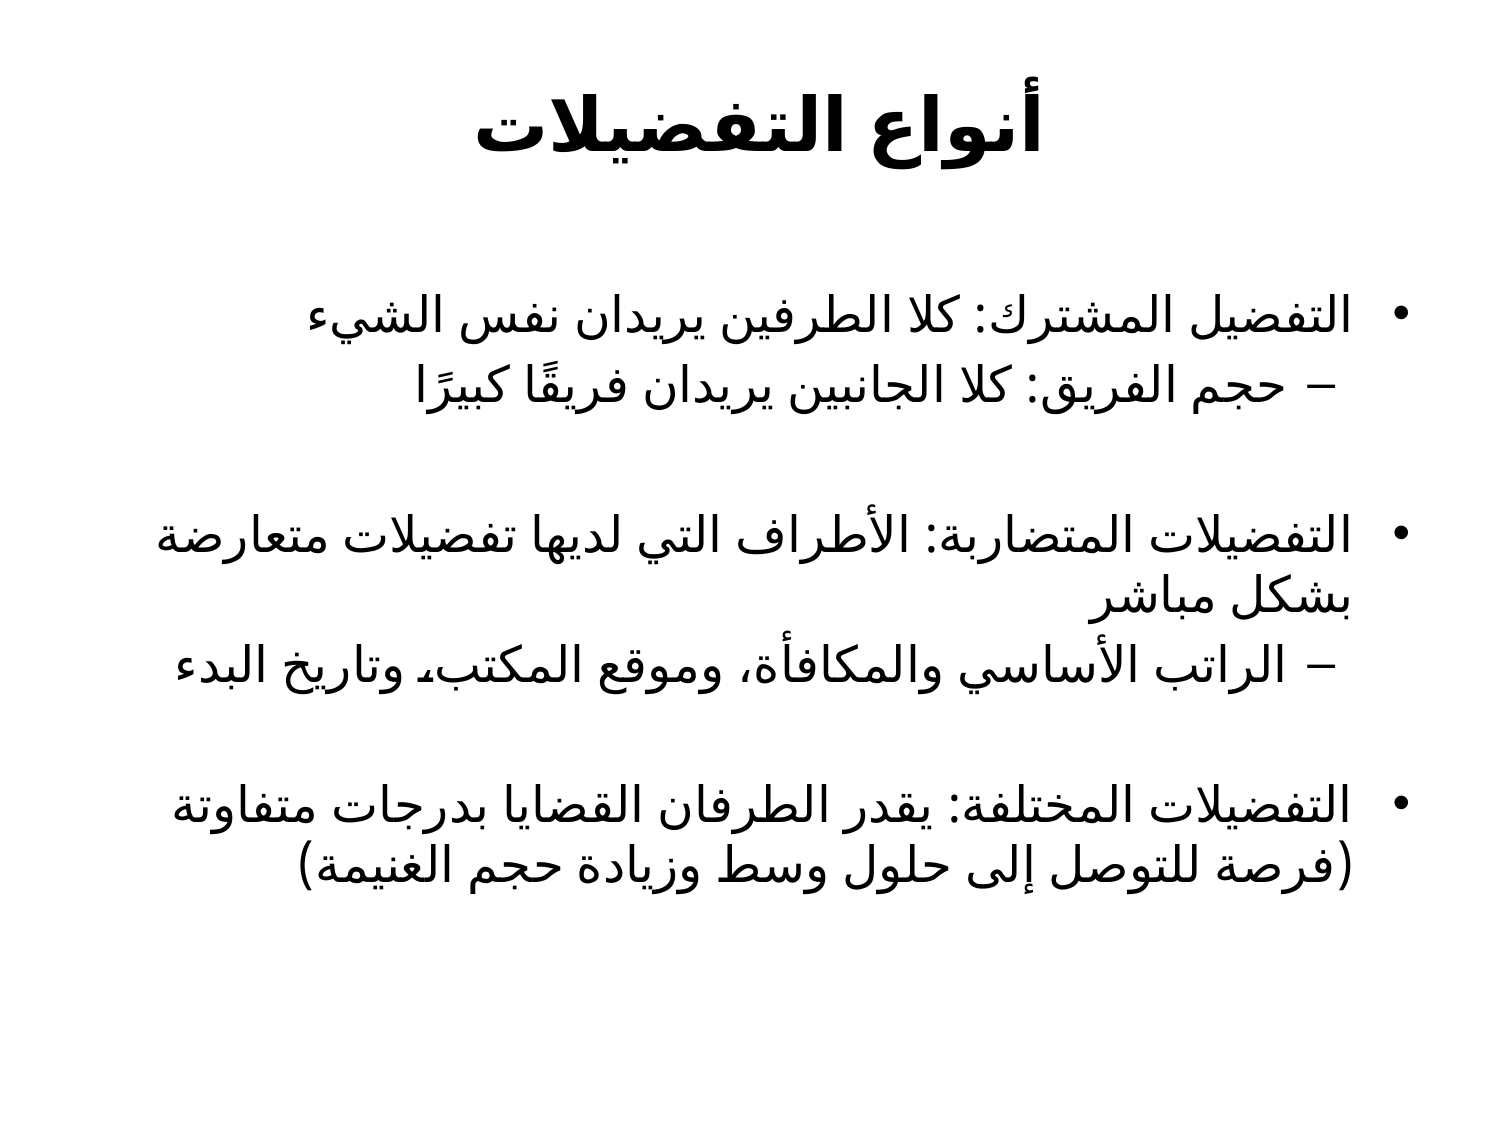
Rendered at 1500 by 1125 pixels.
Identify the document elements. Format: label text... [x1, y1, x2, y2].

text_box أنواع التفضيلات [81, 68, 1438, 174]
list التفضيل المشترك: كلا الطرفين يريدان نفس الشيء حجم الفريق: كلا الجانبين يريدان فريقًا كبيرًا التفضيلات المتضاربة: الأطراف التي لديها تفضيلات متعارضة بشكل مباشر الراتب الأساسي والمكافأة، وموقع المكتب، وتاريخ البدء التفضيلات المختلفة: يقدر الطرفان القضايا بدرجات متفاوتة (فرصة للتوصل إلى حلول وسط وزيادة حجم الغنيمة) [75, 275, 1425, 1038]
